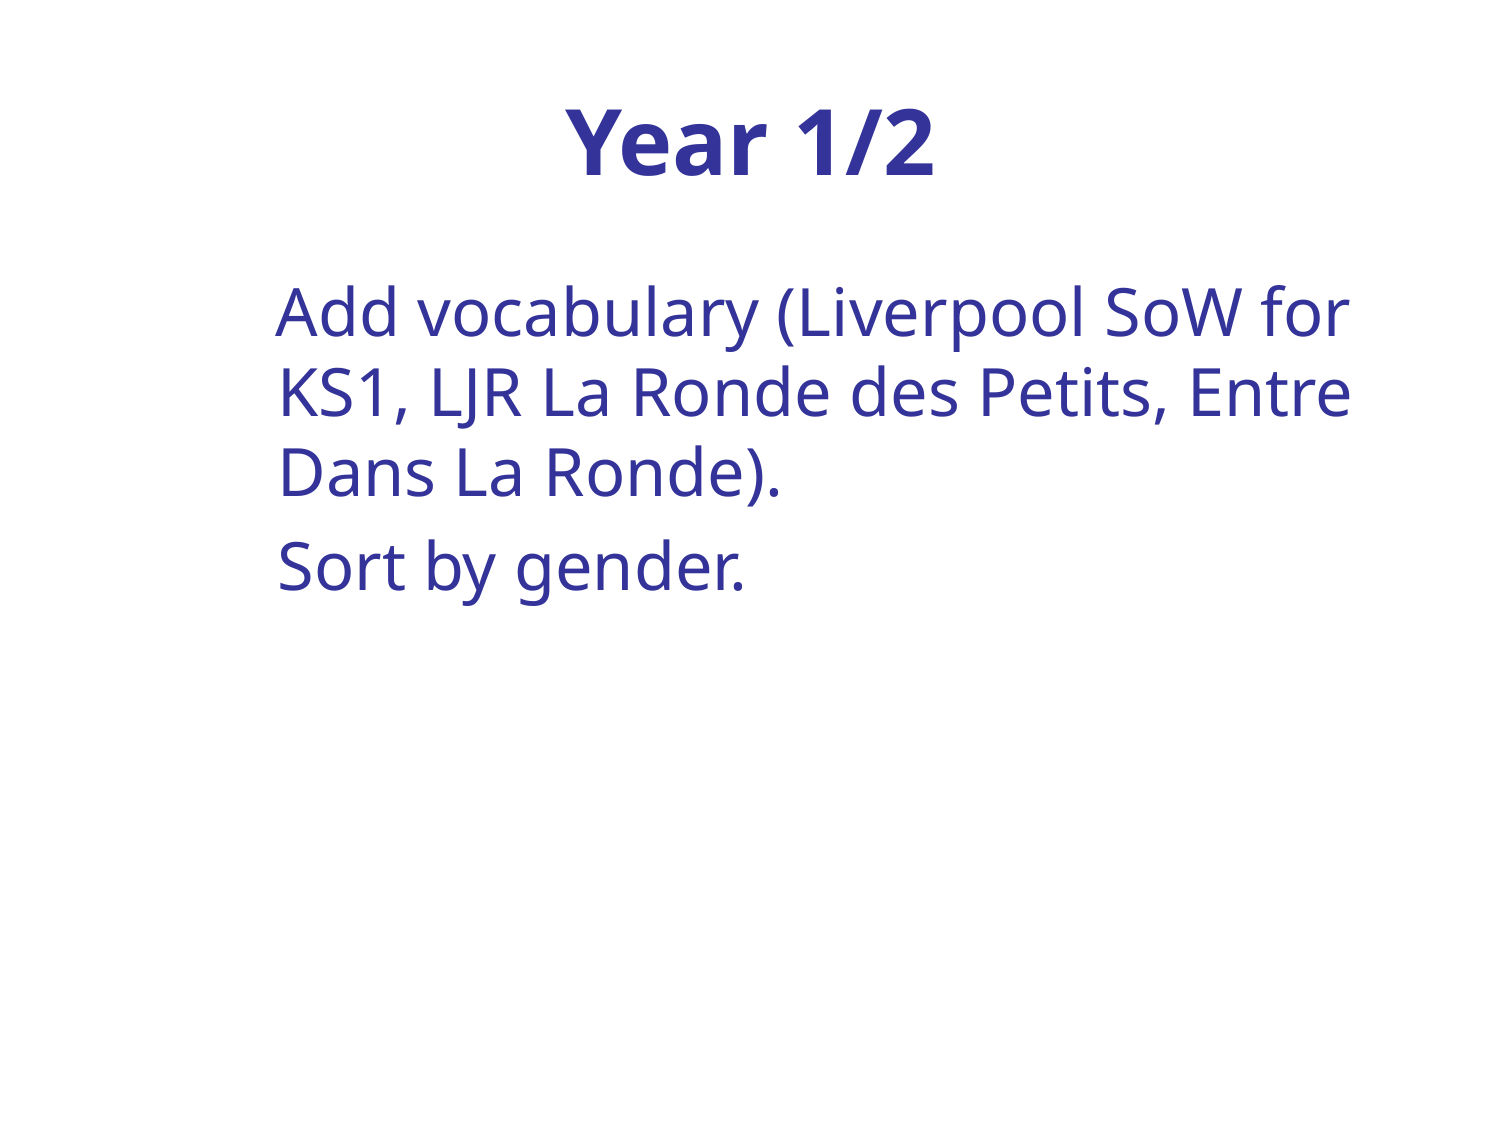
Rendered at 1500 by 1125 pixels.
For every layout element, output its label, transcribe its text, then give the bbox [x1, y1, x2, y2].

title Year 1/2 [76, 44, 1426, 233]
list Add vocabulary (Liverpool SoW for KS1, LJR La Ronde des Petits, Entre Dans La Ronde). Sort by gender. [74, 262, 1426, 1006]
